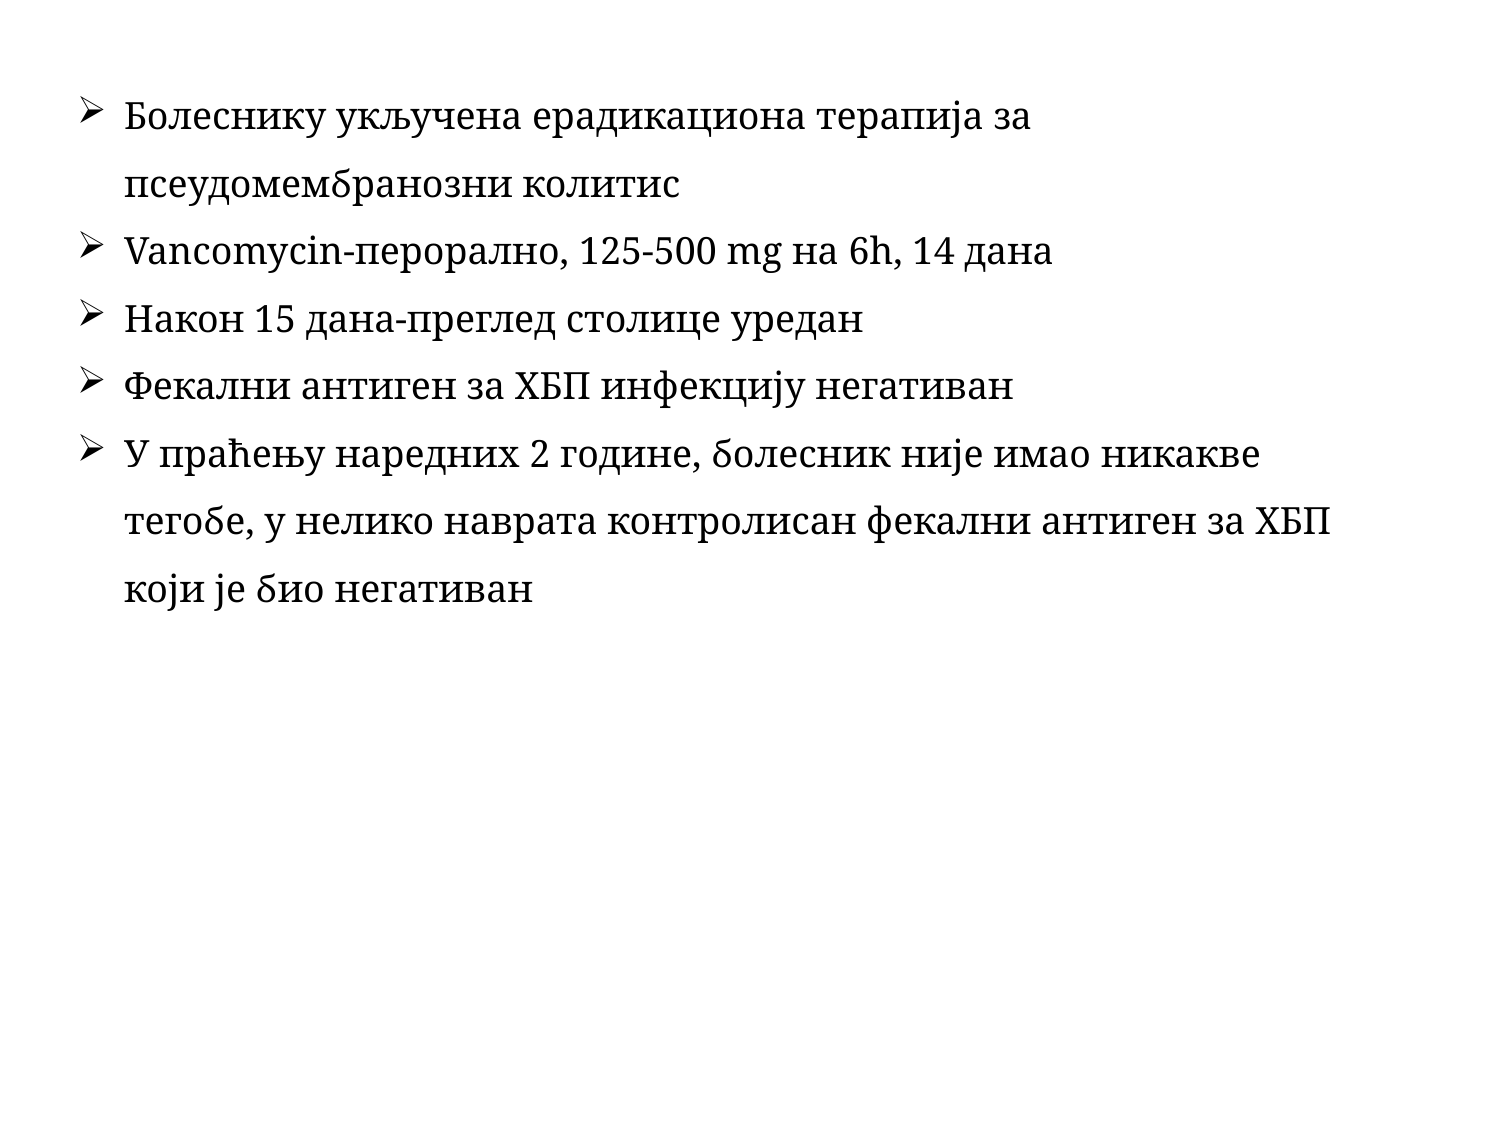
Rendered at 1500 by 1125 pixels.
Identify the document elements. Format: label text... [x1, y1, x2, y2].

text_box Болеснику укључена ерадикациона терапија за псеудомембранозни колитис Vancomycin-перорално, 125-500 mg на 6h, 14 дана Након 15 дана-преглед столице уредан Фекални антиген за ХБП инфекцију негативан У праћењу наредних 2 године, болесник није имао никакве тегобе, у нелико наврата контролисан фекални антиген за ХБП који је био негативан [62, 62, 1413, 820]
